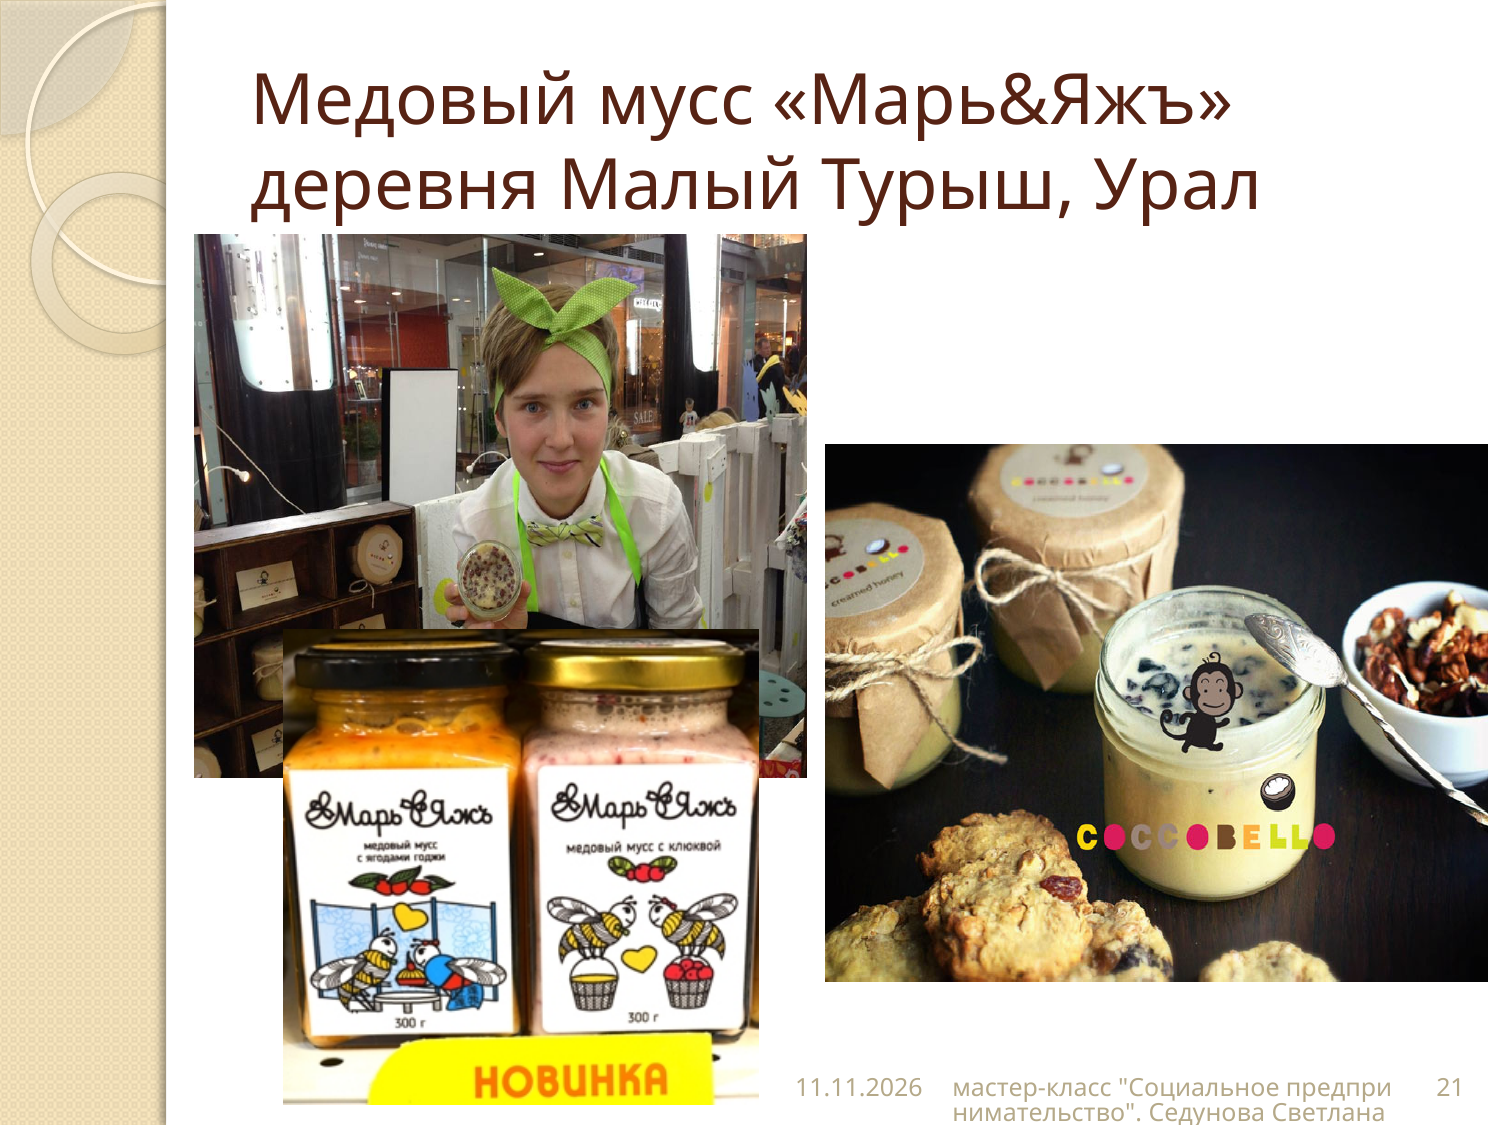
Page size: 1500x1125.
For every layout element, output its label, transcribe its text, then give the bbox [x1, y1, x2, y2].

picture [825, 444, 1489, 982]
title Медовый мусс «Марь&Яжъ» деревня Малый Турыш, Урал [235, 45, 1466, 233]
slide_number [761, 1034, 937, 1113]
slide_number 21 [1413, 1034, 1488, 1113]
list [194, 234, 807, 779]
footer мастер-класс "Социальное предпринимательство". Седунова Светлана [937, 1034, 1413, 1113]
picture [283, 629, 759, 1106]
